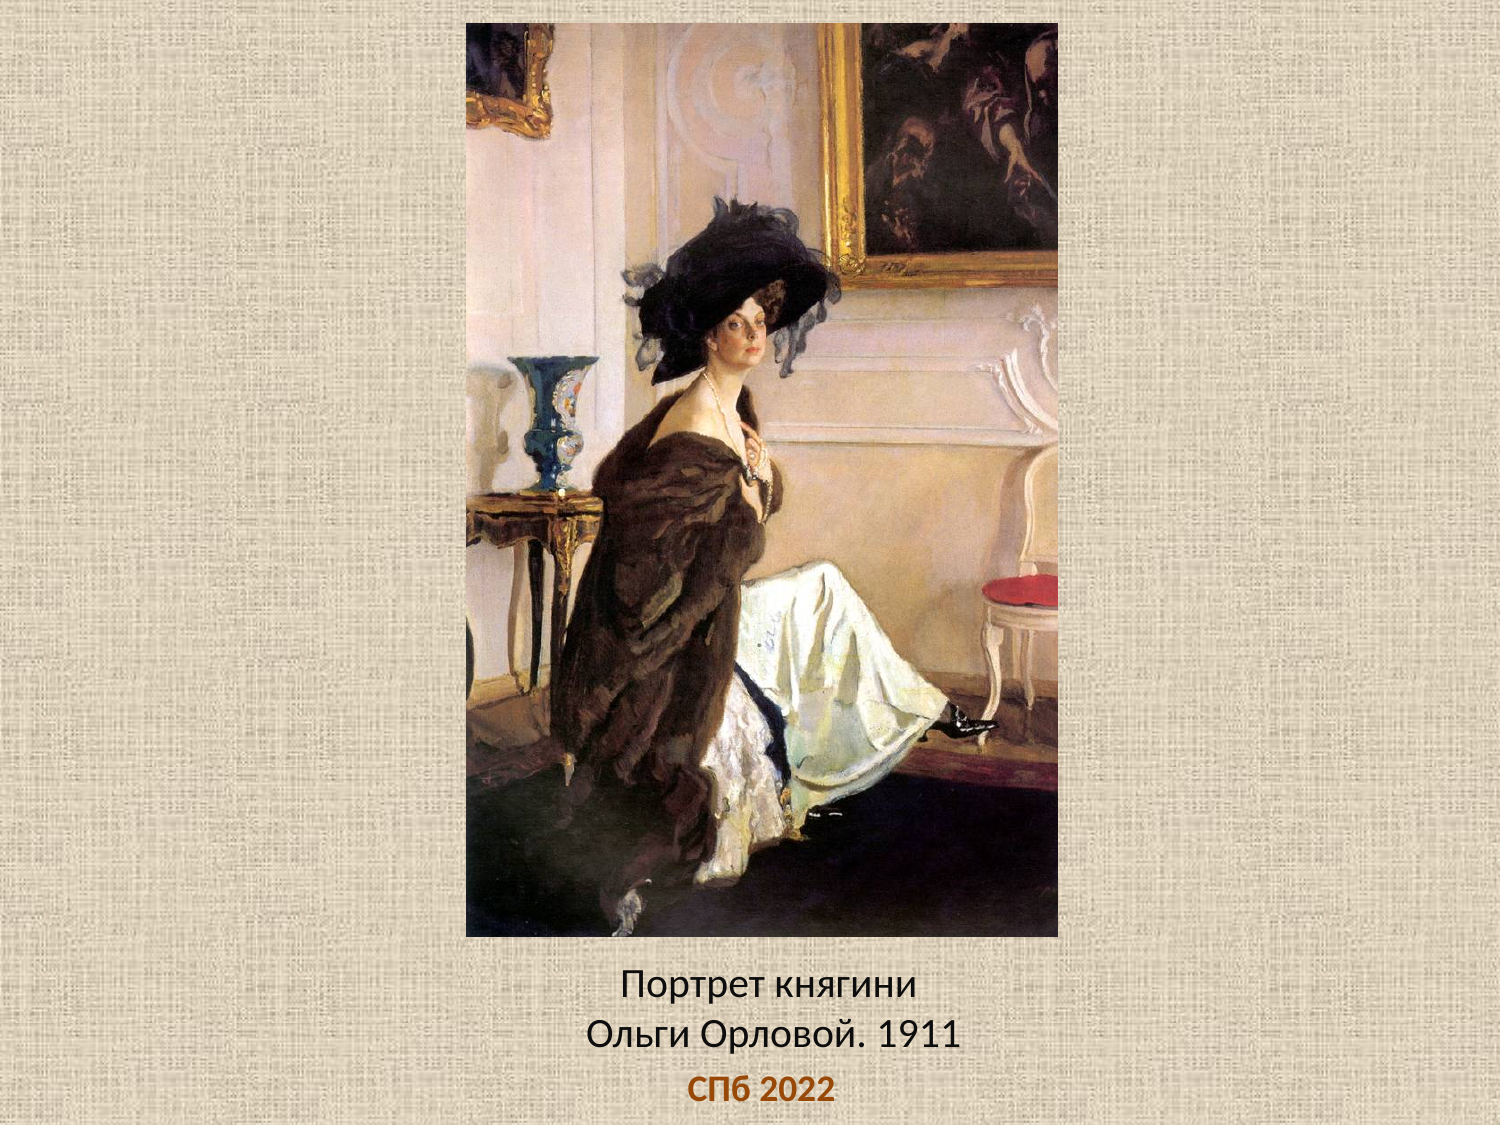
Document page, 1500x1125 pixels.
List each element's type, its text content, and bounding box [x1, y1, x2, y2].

picture [0, 0, 1500, 1125]
text_box Портрет княгини Ольги Орловой. 1911 [512, 962, 1036, 1049]
text_box СПб 2022 [672, 1057, 851, 1117]
